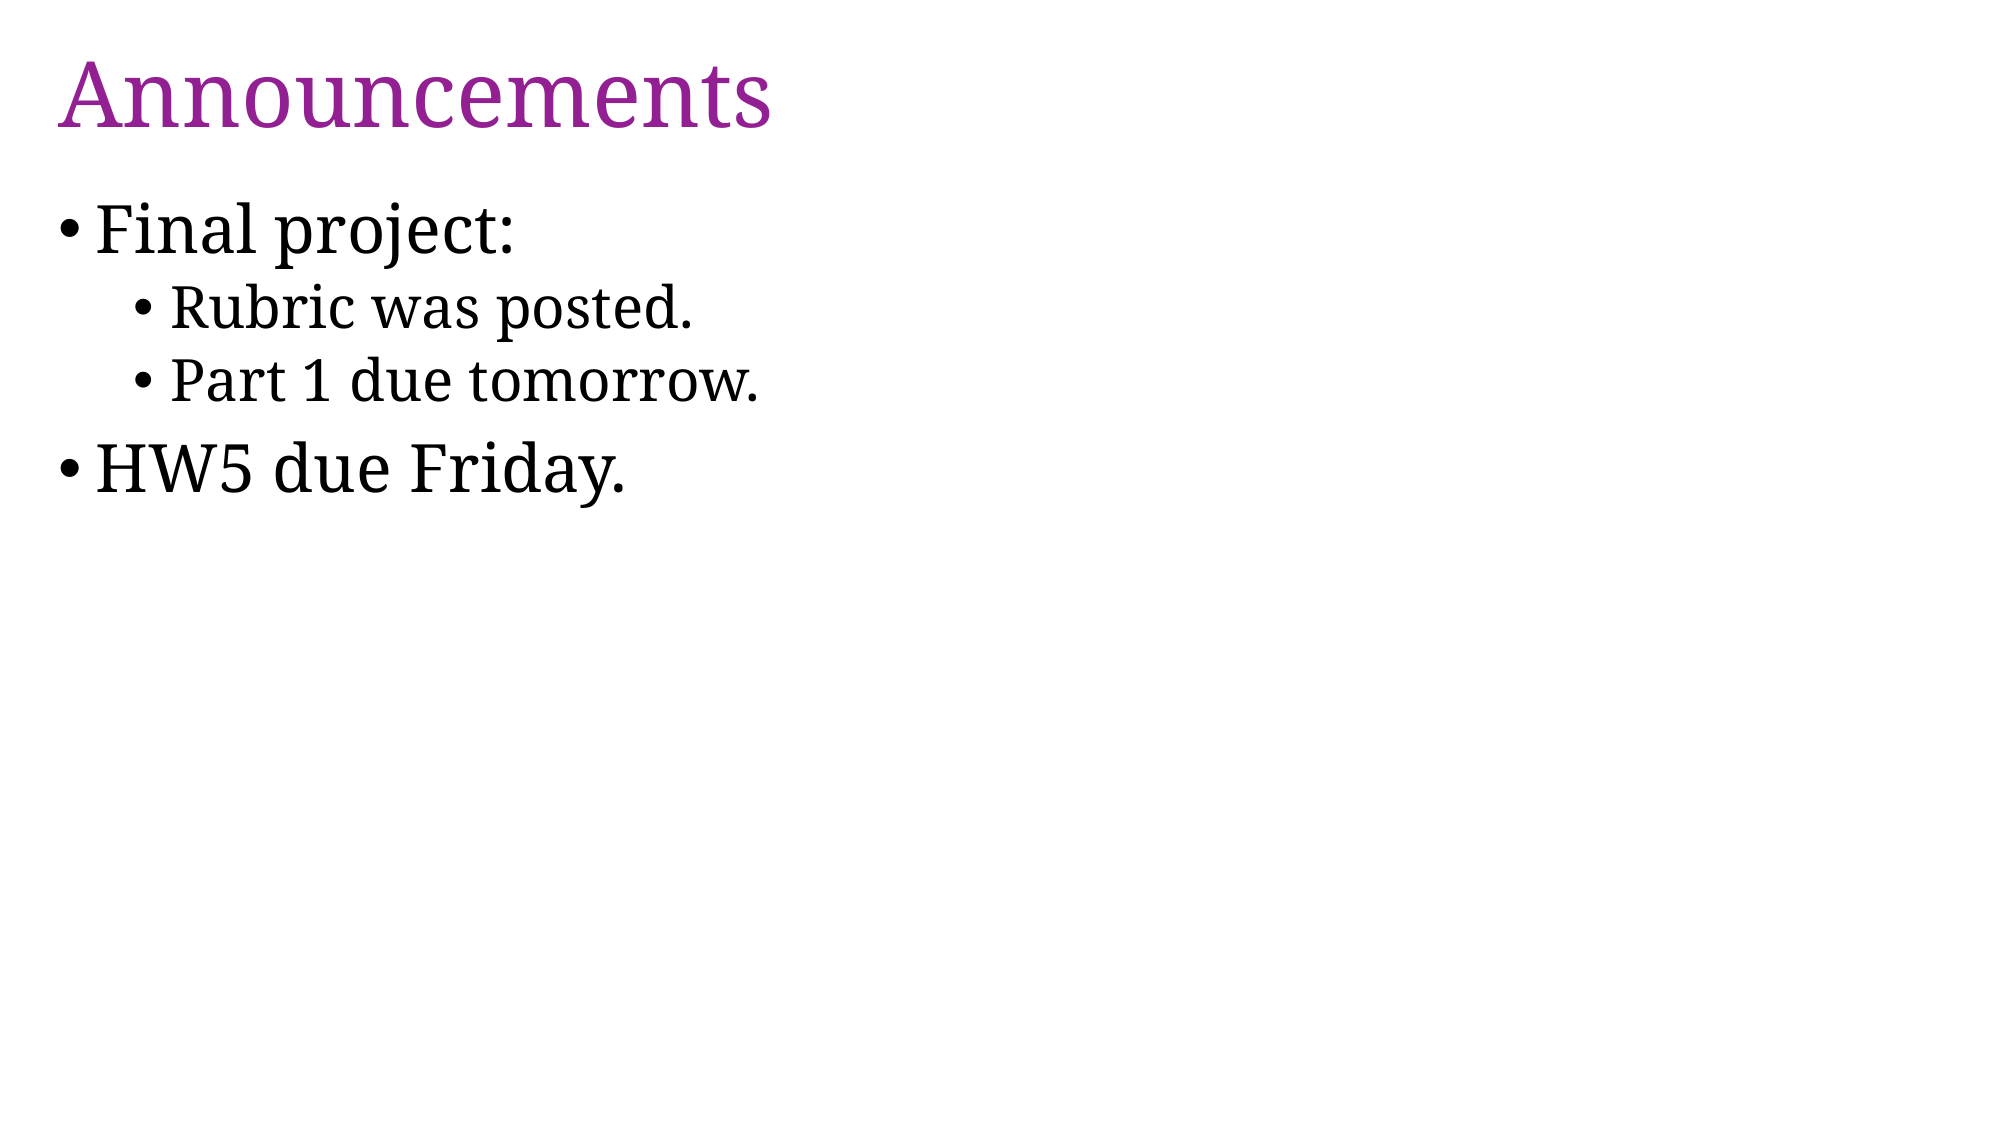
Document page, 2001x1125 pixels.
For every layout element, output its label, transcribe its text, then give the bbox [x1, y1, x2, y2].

title Announcements [43, 25, 1953, 171]
list Final project: Rubric was posted. Part 1 due tomorrow. HW5 due Friday. [43, 188, 1953, 1106]
